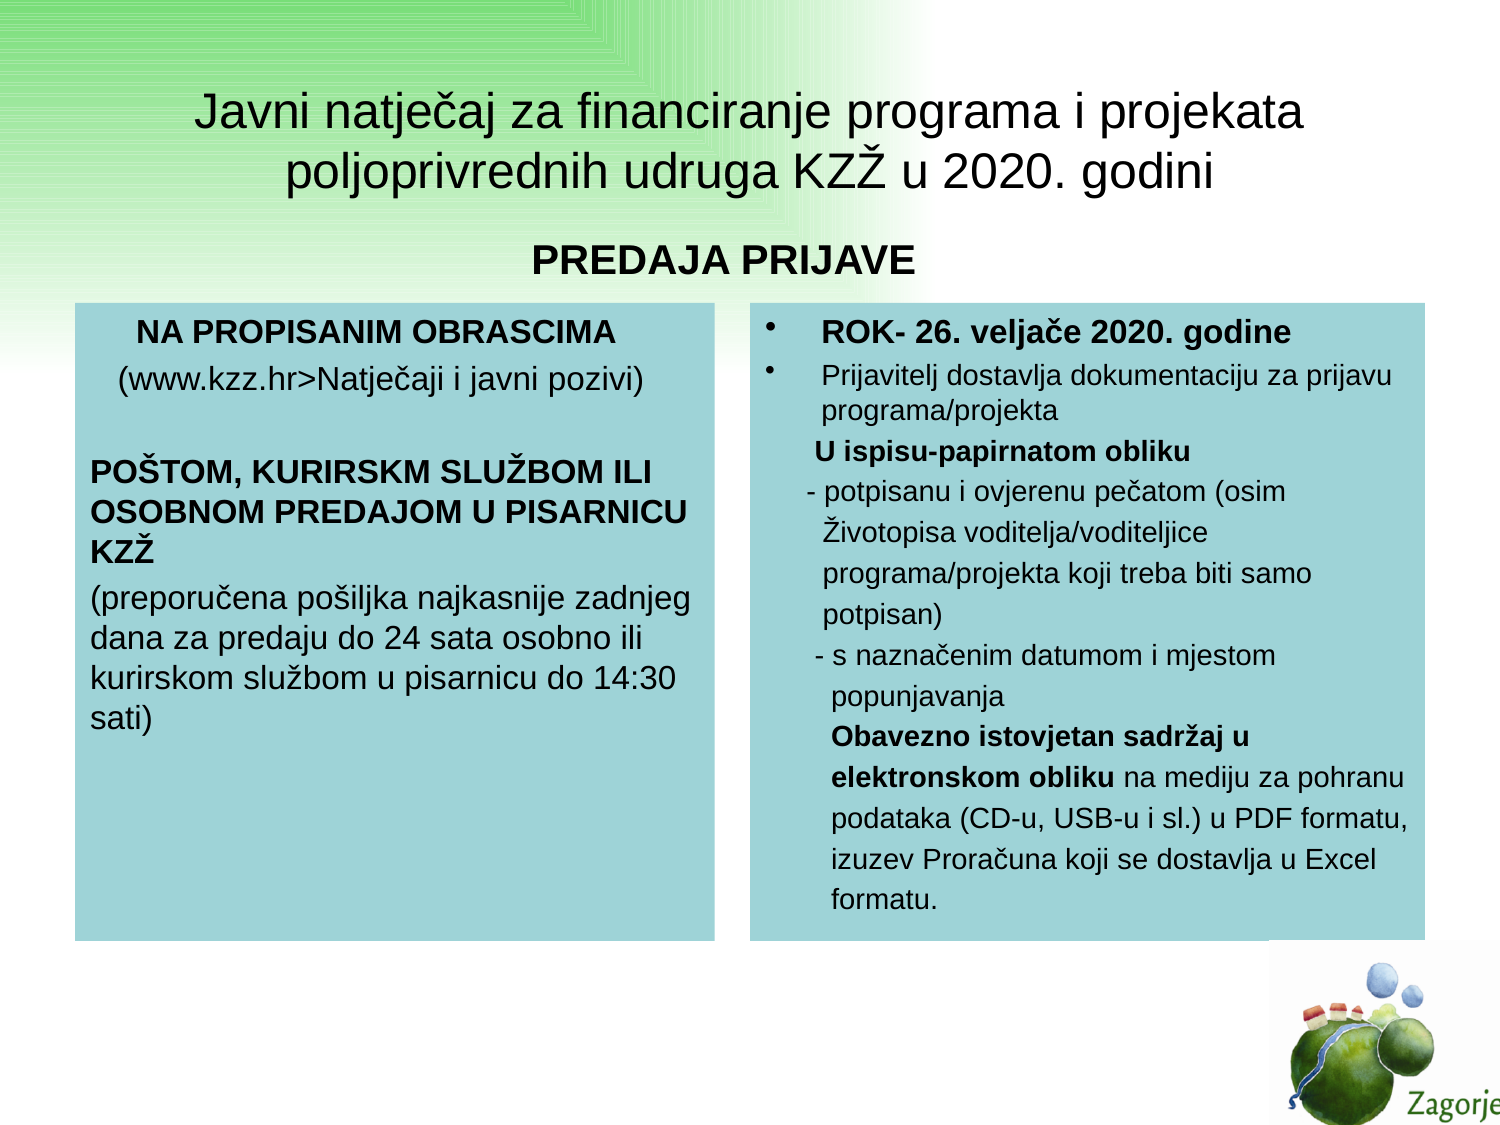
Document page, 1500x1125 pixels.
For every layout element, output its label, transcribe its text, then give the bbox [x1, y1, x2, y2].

list ROK- 26. veljače 2020. godine Prijavitelj dostavlja dokumentaciju za prijavu programa/projekta U ispisu-papirnatom obliku - potpisanu i ovjerenu pečatom (osim Životopisa voditelja/voditeljice programa/projekta koji treba biti samo potpisan) - s naznačenim datumom i mjestom popunjavanja Obavezno istovjetan sadržaj u elektronskom obliku na mediju za pohranu podataka (CD-u, USB-u i sl.) u PDF formatu, izuzev Proračuna koji se dostavlja u Excel formatu. [750, 302, 1425, 941]
list NA PROPISANIM OBRASCIMA (www.kzz.hr>Natječaji i javni pozivi) POŠTOM, KURIRSKM SLUŽBOM ILI OSOBNOM PREDAJOM U PISARNICU KZŽ (preporučena pošiljka najkasnije zadnjeg dana za predaju do 24 sata osobno ili kurirskom službom u pisarnicu do 14:30 sati) [75, 302, 715, 941]
list PREDAJA PRIJAVE [418, 173, 1082, 292]
picture [1269, 940, 1500, 1125]
title Javni natječaj za financiranje programa i projekata poljoprivrednih udruga KZŽ u 2020. godini [75, 45, 1425, 233]
